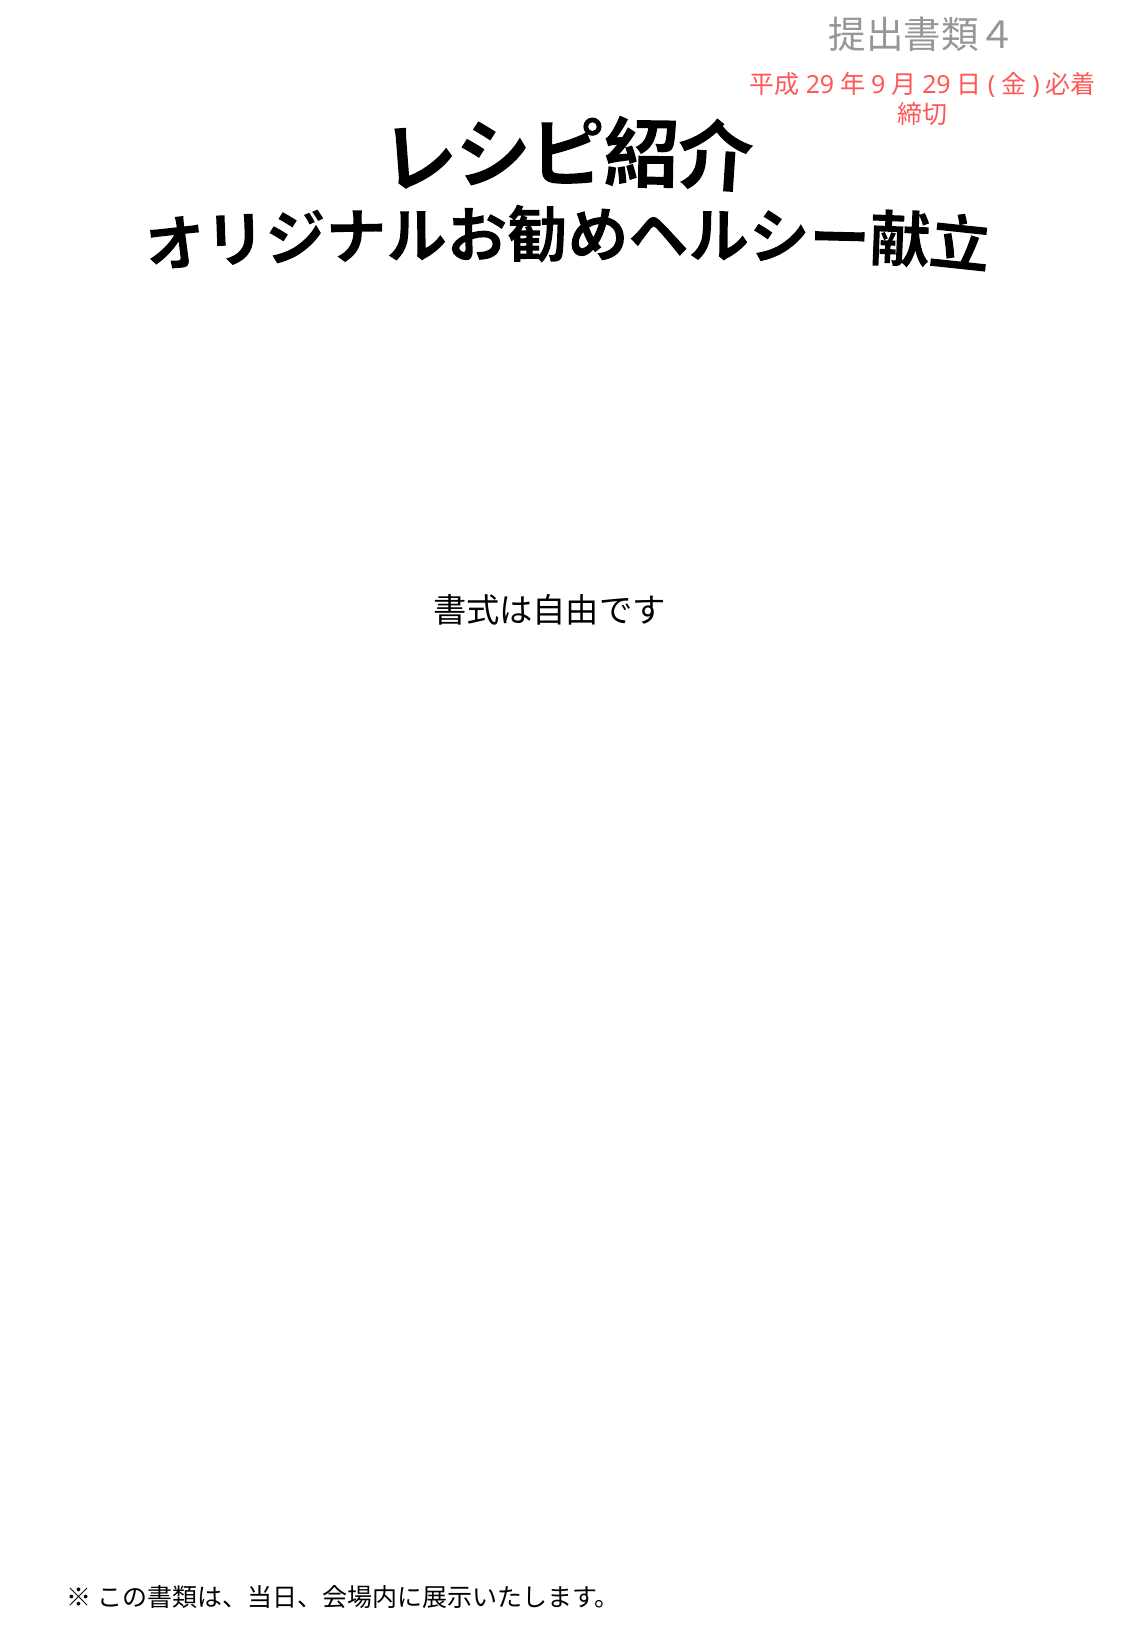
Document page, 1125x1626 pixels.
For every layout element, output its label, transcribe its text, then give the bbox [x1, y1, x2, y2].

text_box 書式は自由です [94, 588, 1005, 691]
text_box ※この書類は、当日、会場内に展示いたします。 [54, 1580, 1052, 1614]
text_box 提出書類４ 平成29年9月29日(金)必着締切 [727, 9, 1118, 131]
